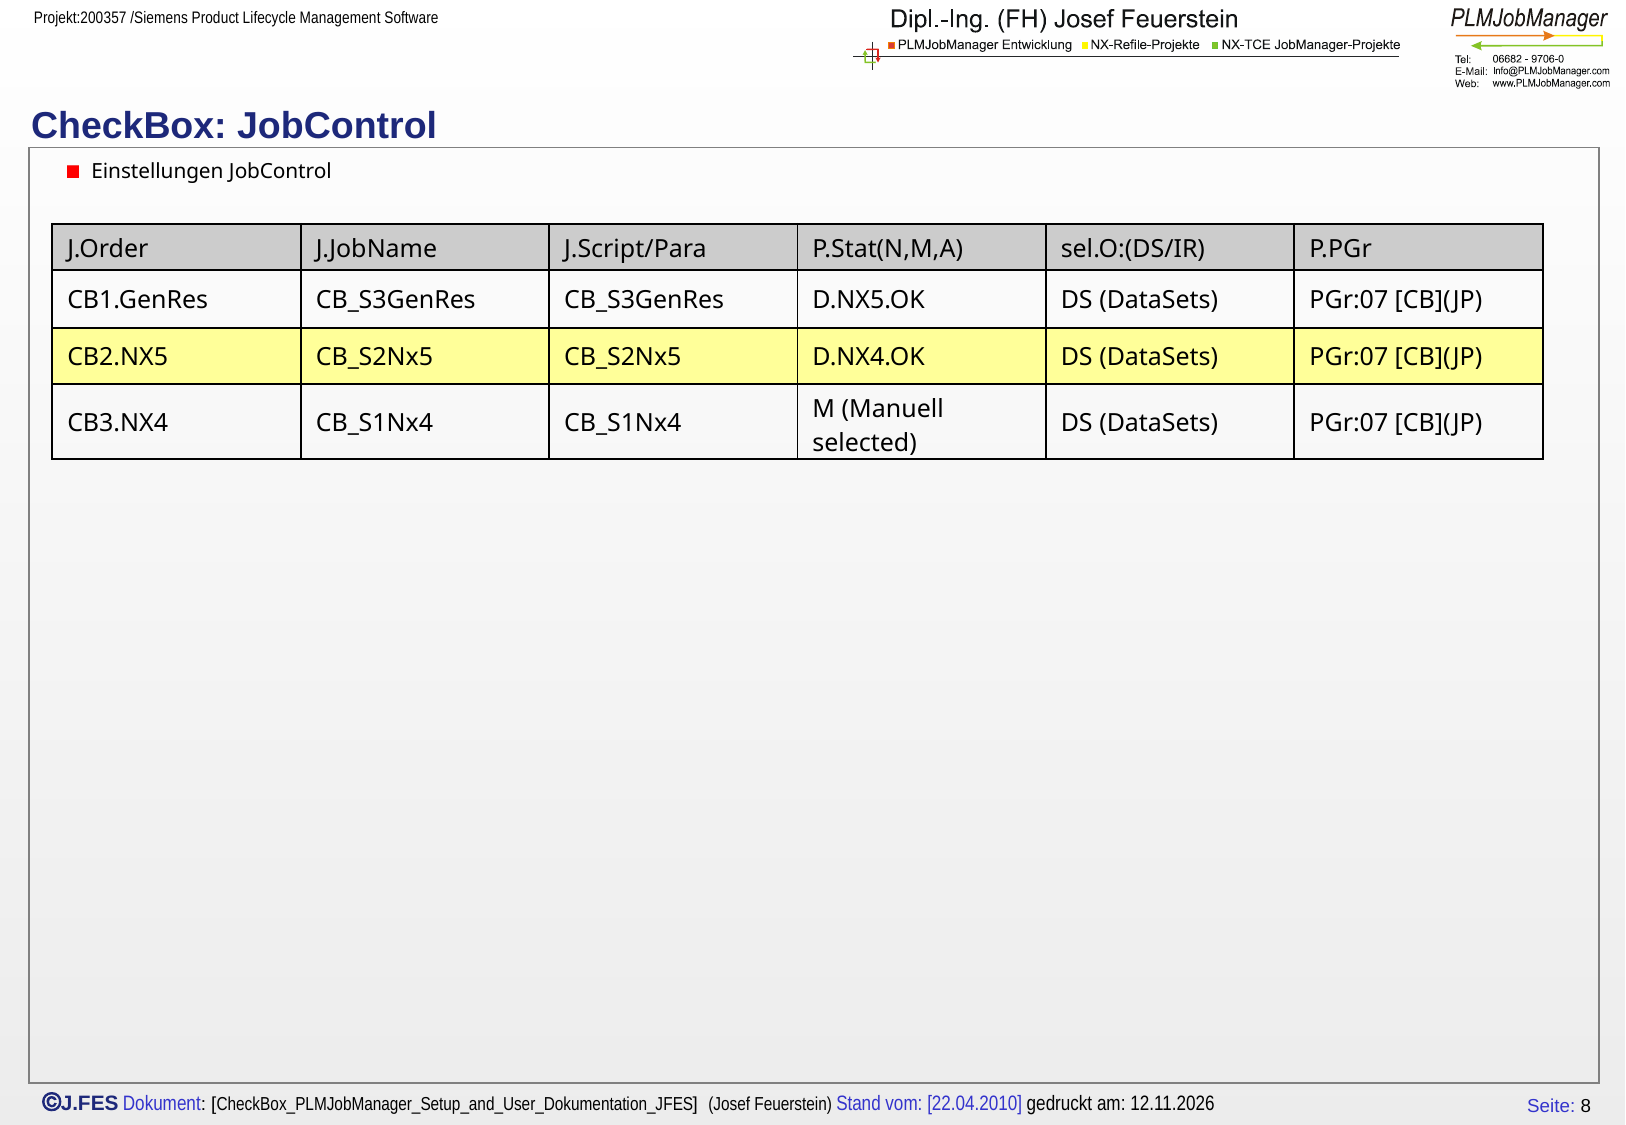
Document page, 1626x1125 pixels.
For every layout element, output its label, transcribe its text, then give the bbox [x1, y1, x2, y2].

table_cell DS (DataSets) [1047, 329, 1293, 383]
table_header P.Stat(N,M,A) [798, 225, 1045, 269]
table_header P.PGr [1295, 225, 1542, 269]
table_cell PGr:07 [CB](JP) [1295, 329, 1542, 383]
table_header sel.O:(DS/IR) [1047, 225, 1293, 269]
table_cell CB_S1Nx4 [550, 385, 797, 458]
table_cell DS (DataSets) [1047, 385, 1293, 458]
title CheckBox: JobControl [30, 73, 1600, 148]
list Einstellungen JobControl [48, 157, 1512, 796]
table_cell M (Manuell selected) [798, 385, 1045, 458]
table_cell PGr:07 [CB](JP) [1295, 385, 1542, 458]
table_header J.Script/Para [550, 225, 797, 269]
table_cell D.NX5.OK [798, 271, 1045, 327]
table_cell CB_S1Nx4 [302, 385, 548, 458]
table_cell PGr:07 [CB](JP) [1295, 271, 1542, 327]
table_cell CB_S2Nx5 [550, 329, 797, 383]
table_header J.Order [53, 225, 300, 269]
table_cell D.NX4.OK [798, 329, 1045, 383]
table_cell CB_S3GenRes [550, 271, 797, 327]
table_cell DS (DataSets) [1047, 271, 1293, 327]
table_cell CB_S3GenRes [302, 271, 548, 327]
table_cell CB1.GenRes [53, 271, 300, 327]
table_header J.JobName [302, 225, 548, 269]
table_cell CB_S2Nx5 [302, 329, 548, 383]
picture [64, 162, 79, 178]
table_cell CB2.NX5 [53, 329, 300, 383]
table_cell CB3.NX4 [53, 385, 300, 458]
